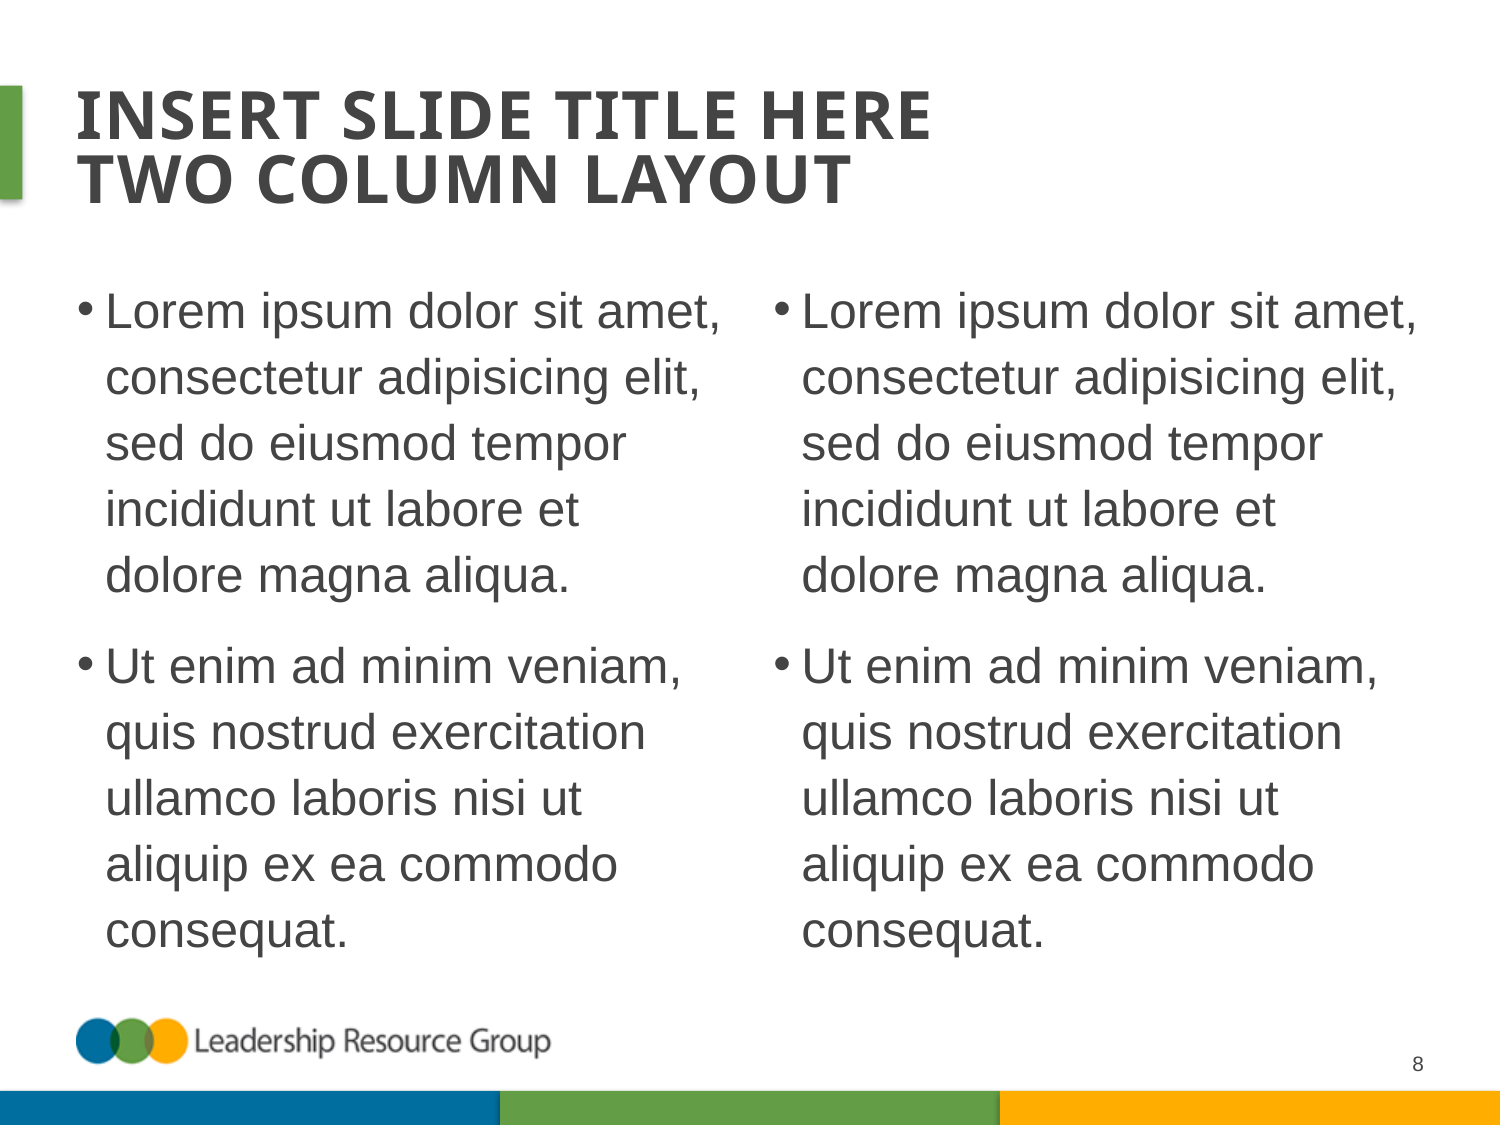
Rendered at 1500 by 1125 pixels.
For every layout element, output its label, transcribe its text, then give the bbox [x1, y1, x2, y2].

list Lorem ipsum dolor sit amet, consectetur adipisicing elit, sed do eiusmod tempor incididunt ut labore et dolore magna aliqua. Ut enim ad minim veniam, quis nostrud exercitation ullamco laboris nisi ut aliquip ex ea commodo consequat. [76, 272, 727, 937]
list Lorem ipsum dolor sit amet, consectetur adipisicing elit, sed do eiusmod tempor incididunt ut labore et dolore magna aliqua. Ut enim ad minim veniam, quis nostrud exercitation ullamco laboris nisi ut aliquip ex ea commodo consequat. [773, 272, 1423, 937]
title Insert Slide Title HERE Two Column Layout [76, 77, 1423, 224]
picture [76, 1013, 577, 1067]
